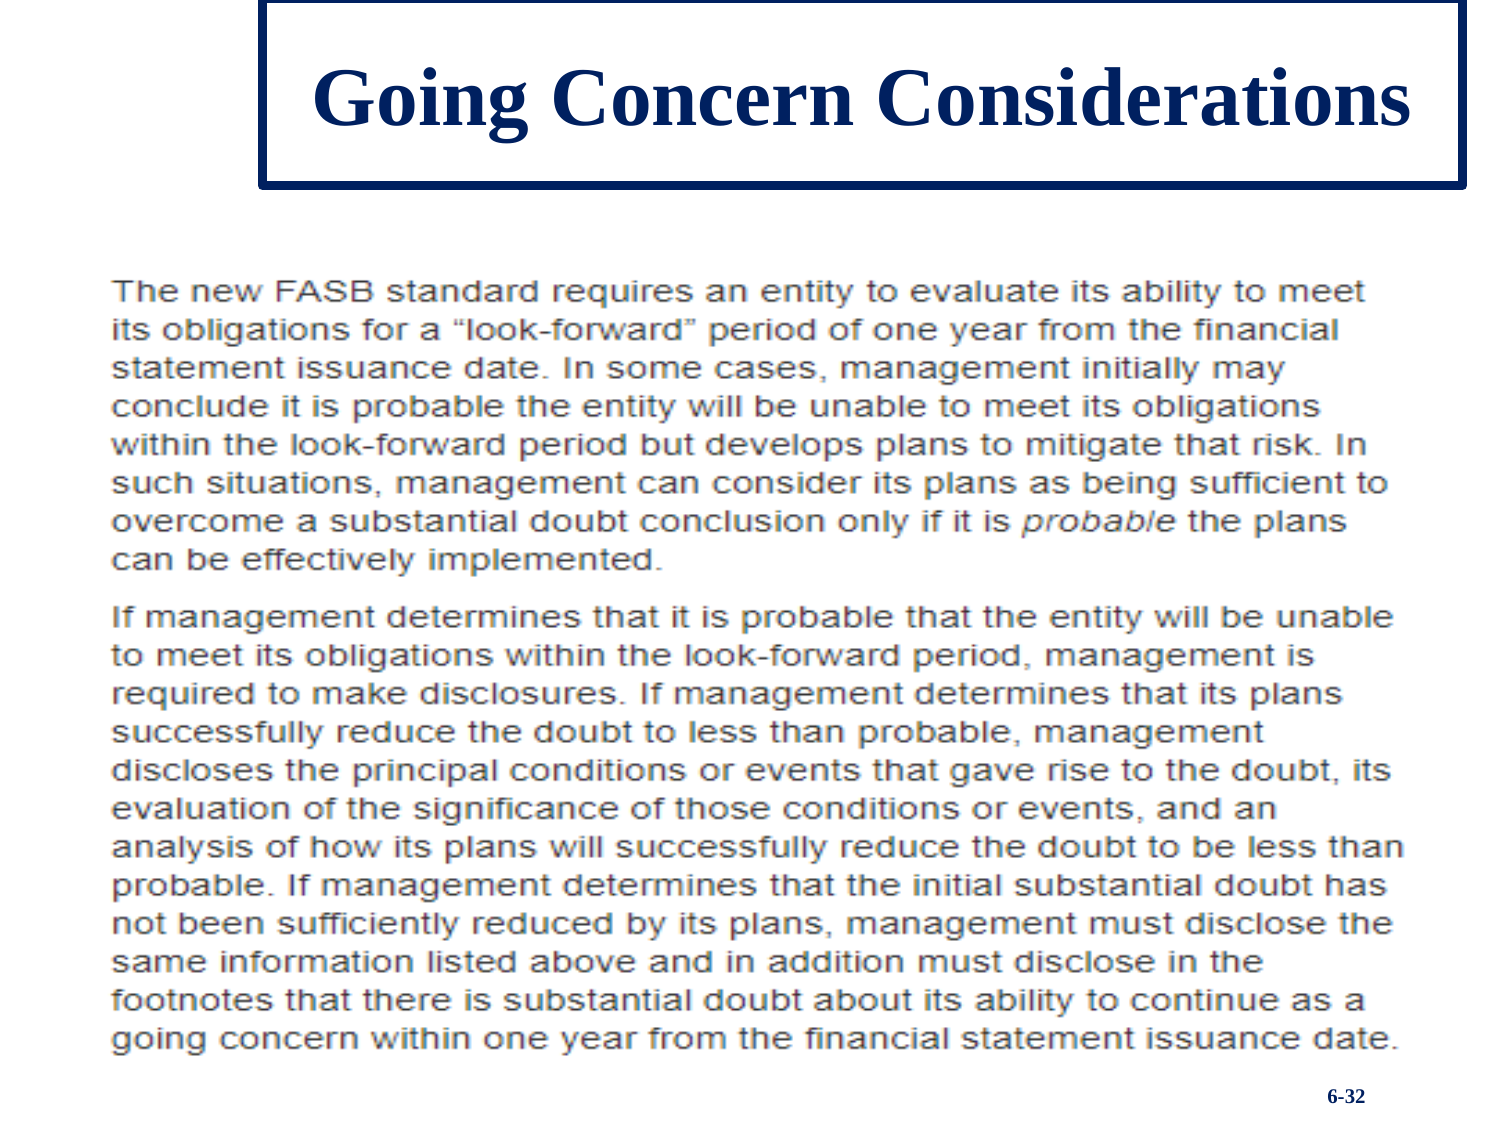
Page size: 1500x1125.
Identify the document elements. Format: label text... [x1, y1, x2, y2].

slide_number 6-32 [1312, 1084, 1400, 1125]
title Going Concern Considerations [258, 0, 1467, 190]
picture [87, 264, 1463, 1076]
